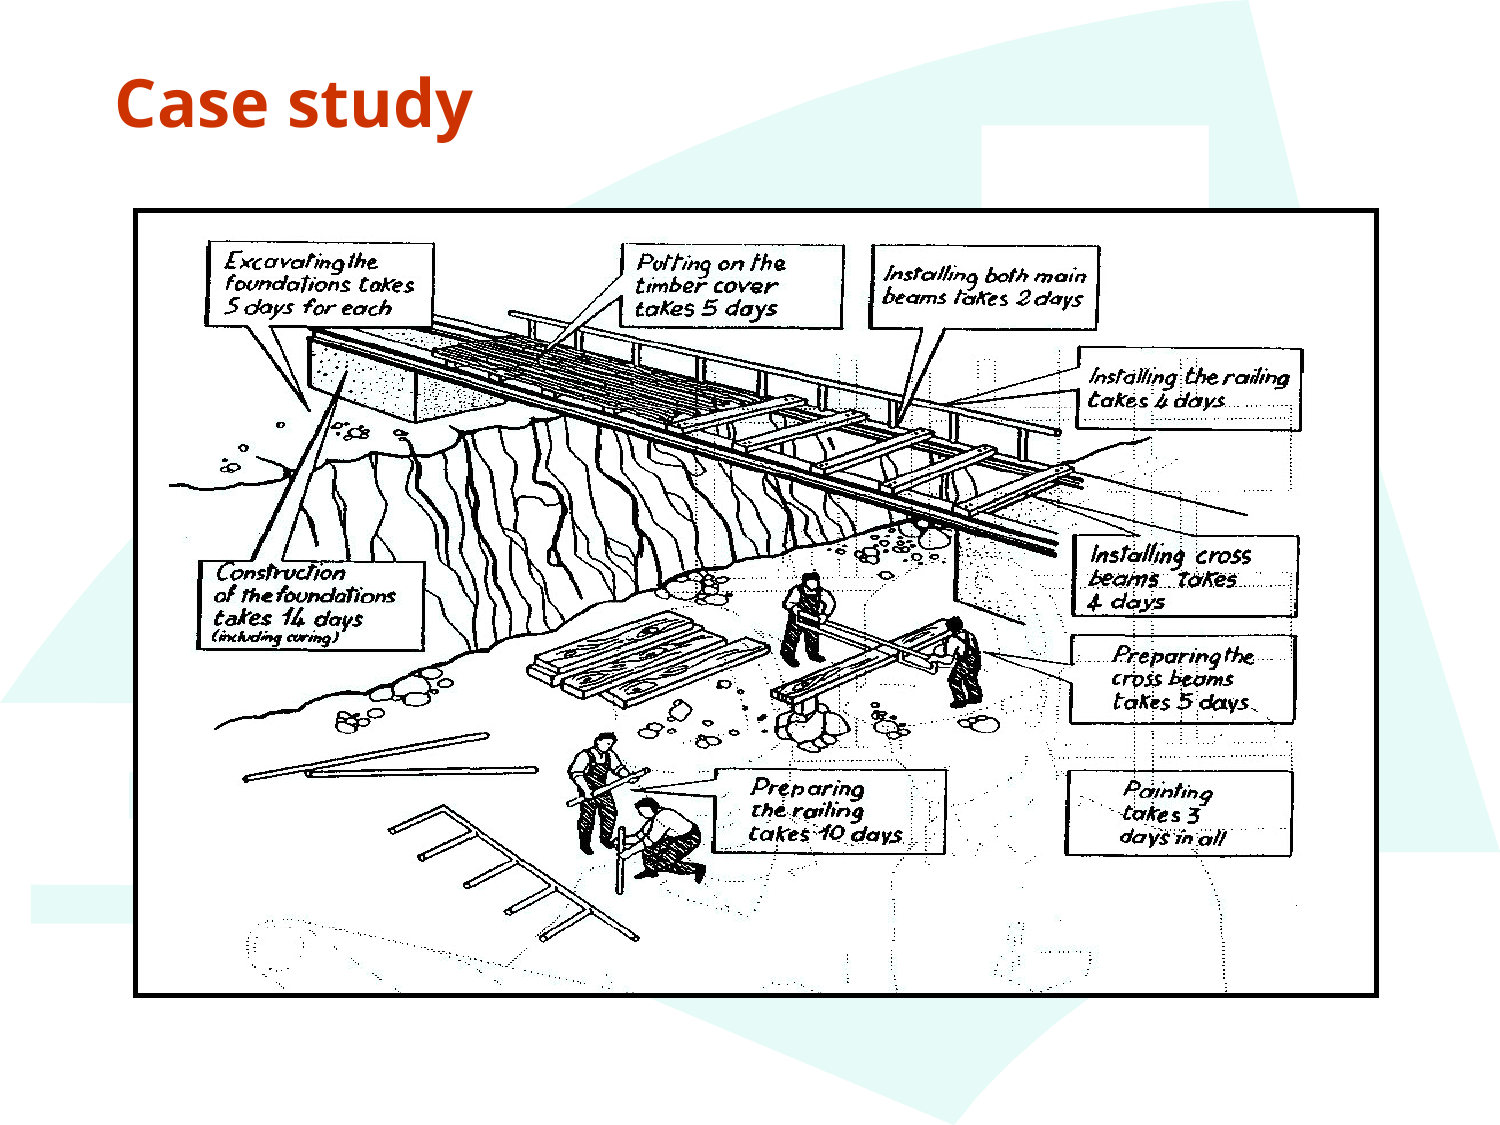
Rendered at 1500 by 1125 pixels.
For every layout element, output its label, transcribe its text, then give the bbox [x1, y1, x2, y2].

picture [137, 212, 1375, 994]
title Case study [99, 62, 625, 148]
